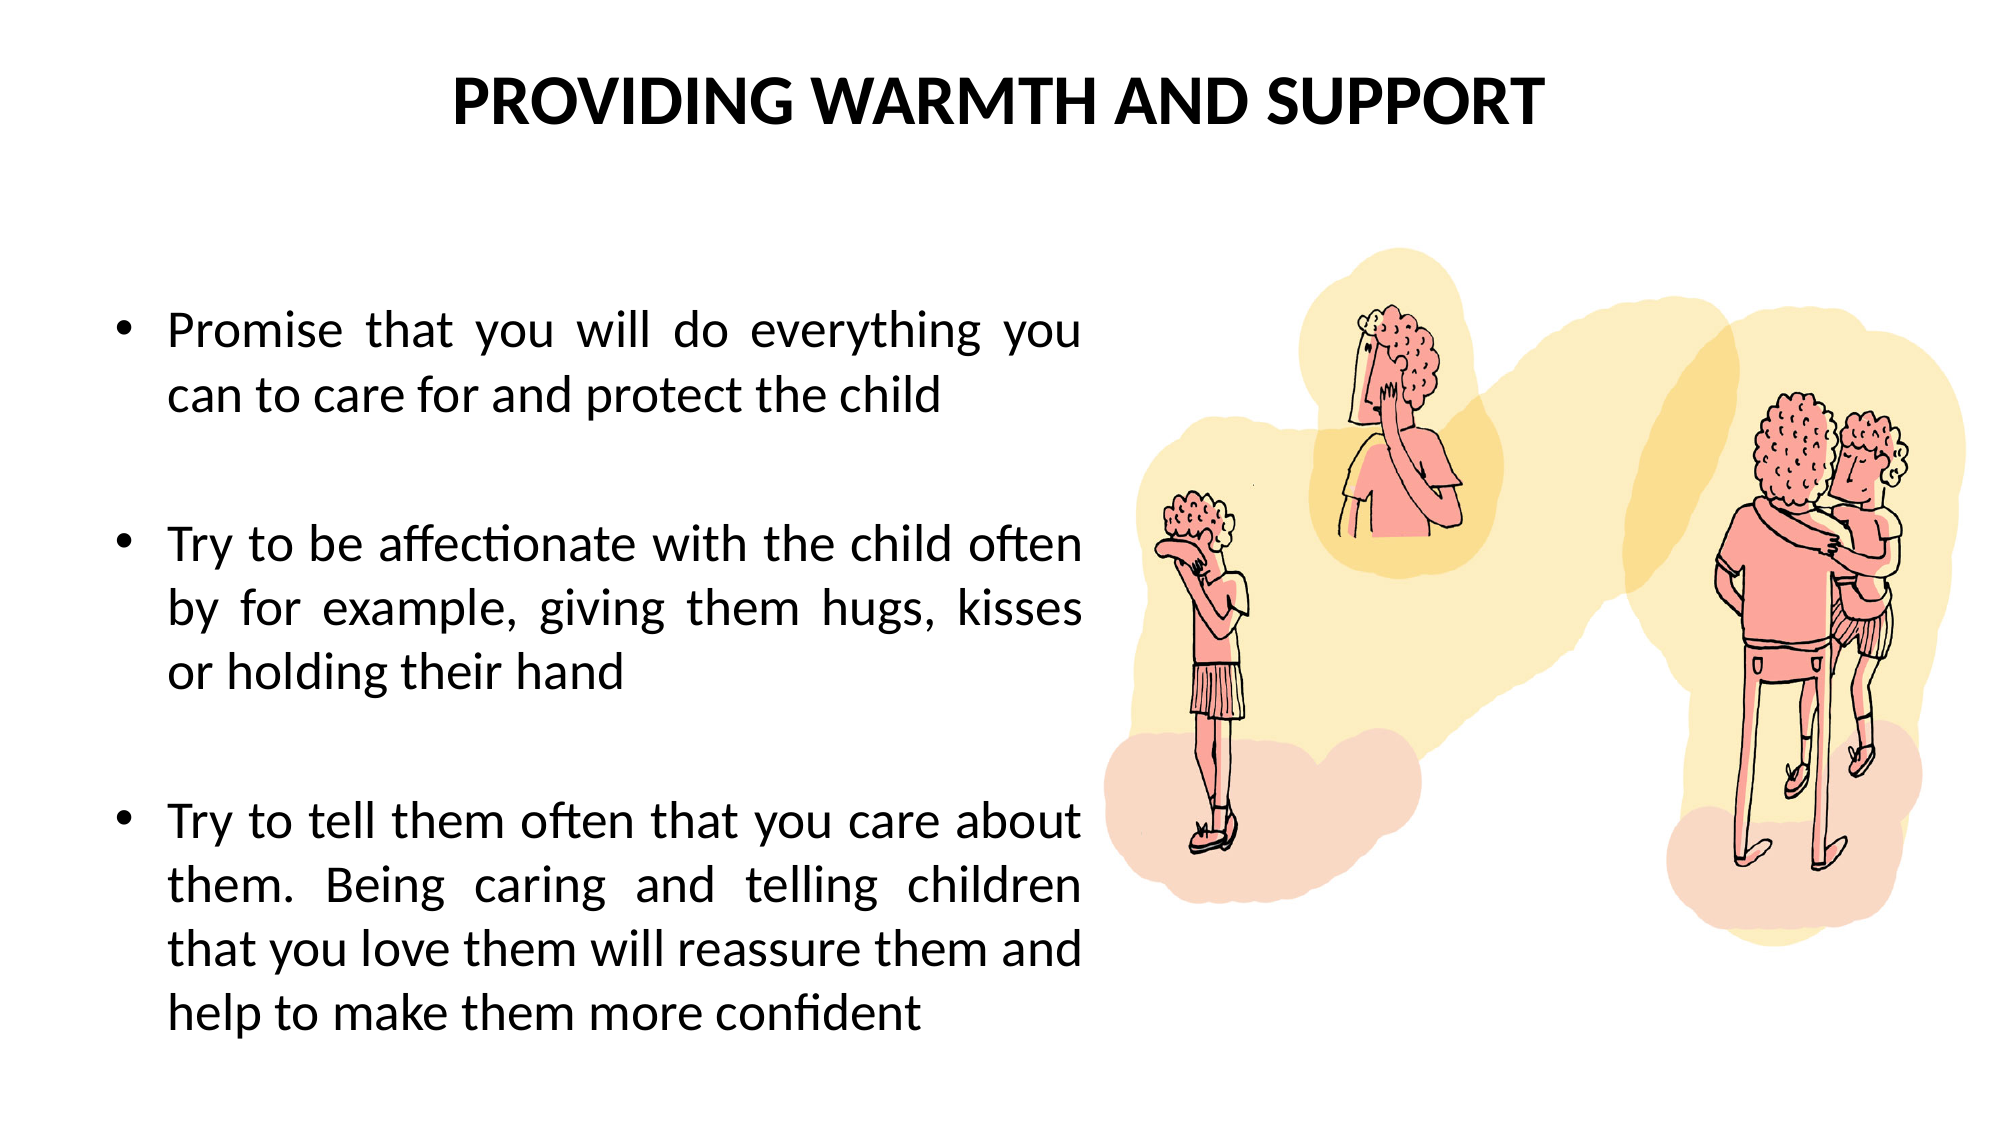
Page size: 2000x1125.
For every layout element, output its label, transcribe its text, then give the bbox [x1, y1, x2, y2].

picture [1049, 149, 2000, 1033]
title PROVIDING WARMTH AND SUPPORT [99, 45, 1900, 212]
list Promise that you will do everything you can to care for and protect the child Try to be affectionate with the child often by for example, giving them hugs, kisses or holding their hand Try to tell them often that you care about them. Being caring and telling children that you love them will reassure them and help to make them more confident [99, 212, 1100, 1063]
